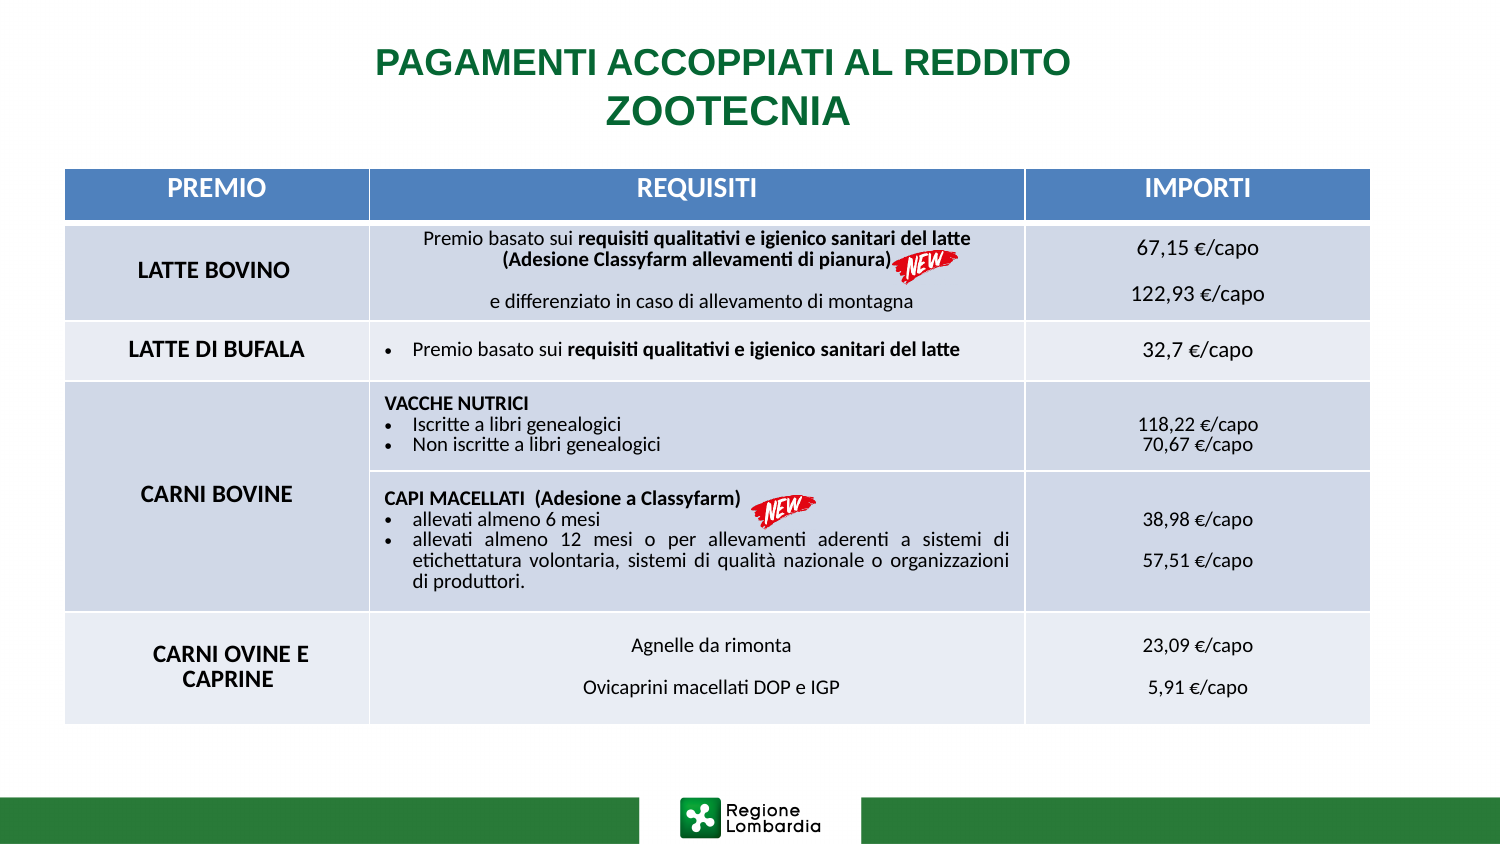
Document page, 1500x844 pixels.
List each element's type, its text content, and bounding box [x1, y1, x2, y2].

table_header REQUISITI [370, 169, 1024, 220]
table_cell Agnelle da rimonta Ovicaprini macellati DOP e IGP [370, 613, 1024, 724]
table_cell CAPI MACELLATI (Adesione a Classyfarm) allevati almeno 6 mesi allevati almeno 12 mesi o per allevamenti aderenti a sistemi di etichettatura volontaria, sistemi di qualità nazionale o organizzazioni di produttori. [370, 472, 1024, 611]
picture [751, 495, 816, 531]
table_cell 32,7 €/capo [1026, 322, 1370, 380]
table_cell CARNI BOVINE [65, 382, 369, 611]
table_cell VACCHE NUTRICI Iscritte a libri genealogici Non iscritte a libri genealogici [370, 382, 1024, 470]
title PAGAMENTI ACCOPPIATI AL REDDITO ZOOTECNIA [85, 62, 1372, 143]
table_cell 118,22 €/capo 70,67 €/capo [1026, 382, 1370, 470]
picture [0, 775, 1500, 844]
table_cell CARNI OVINE E CAPRINE [65, 613, 369, 724]
table_cell Premio basato sui requisiti qualitativi e igienico sanitari del latte [370, 322, 1024, 380]
table_cell LATTE BOVINO [65, 226, 369, 320]
table_cell 23,09 €/capo 5,91 €/capo [1026, 613, 1370, 724]
table_cell Premio basato sui requisiti qualitativi e igienico sanitari del latte (Adesione Classyfarm allevamenti di pianura) e differenziato in caso di allevamento di montagna [370, 226, 1024, 320]
picture [892, 250, 958, 285]
table_cell LATTE DI BUFALA [65, 322, 369, 380]
subtitle [0, 167, 1500, 775]
picture [0, 0, 1500, 167]
table_header PREMIO [65, 169, 369, 220]
table_header IMPORTI [1026, 169, 1370, 220]
table_cell 38,98 €/capo 57,51 €/capo [1026, 472, 1370, 611]
table_cell 67,15 €/capo 122,93 €/capo [1026, 226, 1370, 320]
